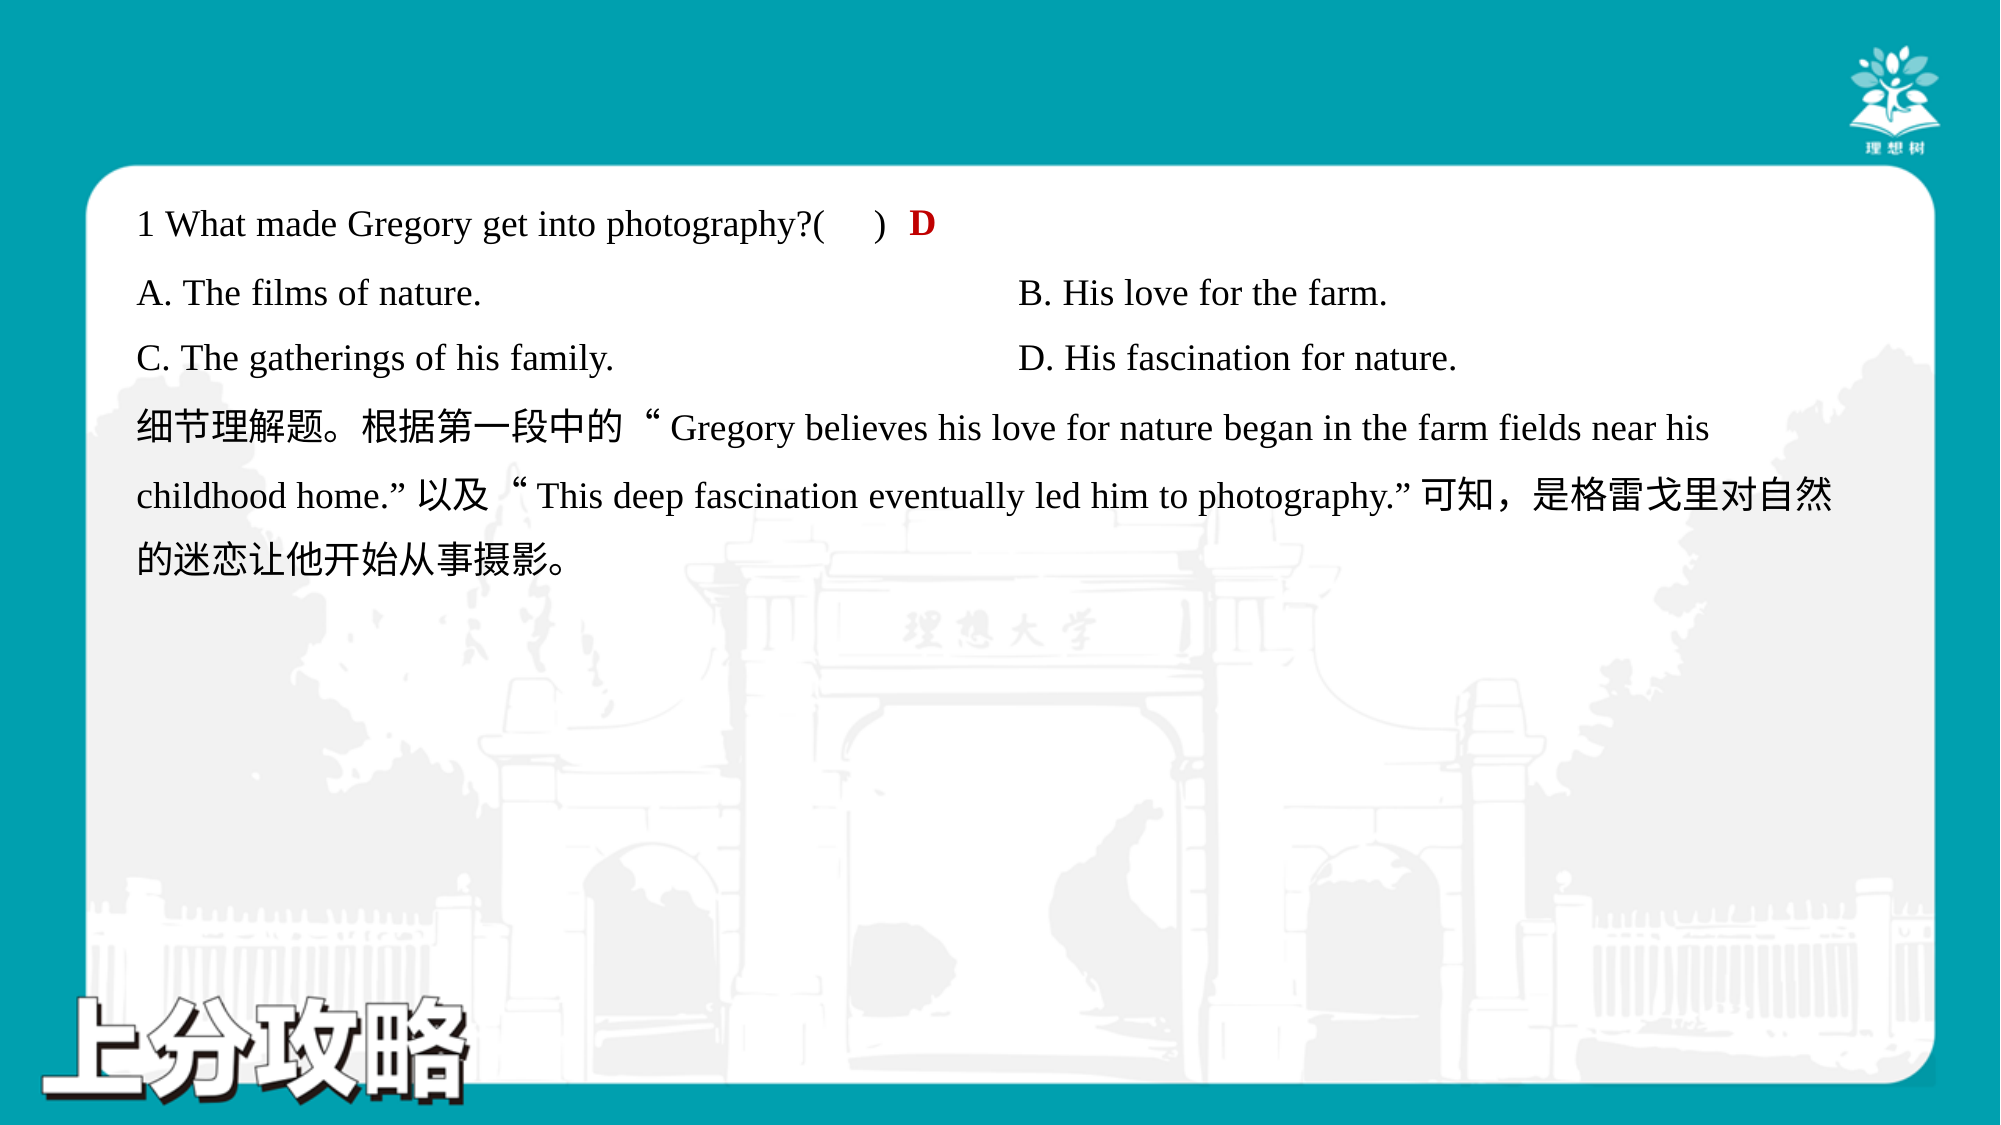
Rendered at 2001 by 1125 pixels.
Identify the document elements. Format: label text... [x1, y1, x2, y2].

text_box 1 What made Gregory get into photography?( ) [136, 176, 1865, 237]
picture [0, 0, 2000, 1125]
text_box A. The films of nature. B. His love for the farm. C. The gatherings of his family. D. His fascination for nature. [136, 244, 1865, 371]
text_box 细节理解题。根据第一段中的“Gregory believes his love for nature began in the farm fields near his childhood home.”以及“This deep fascination eventually led him to photography.”可知，是格雷戈里对自然 的迷恋让他开始从事摄影。 [136, 379, 1865, 575]
text_box D [895, 176, 951, 236]
